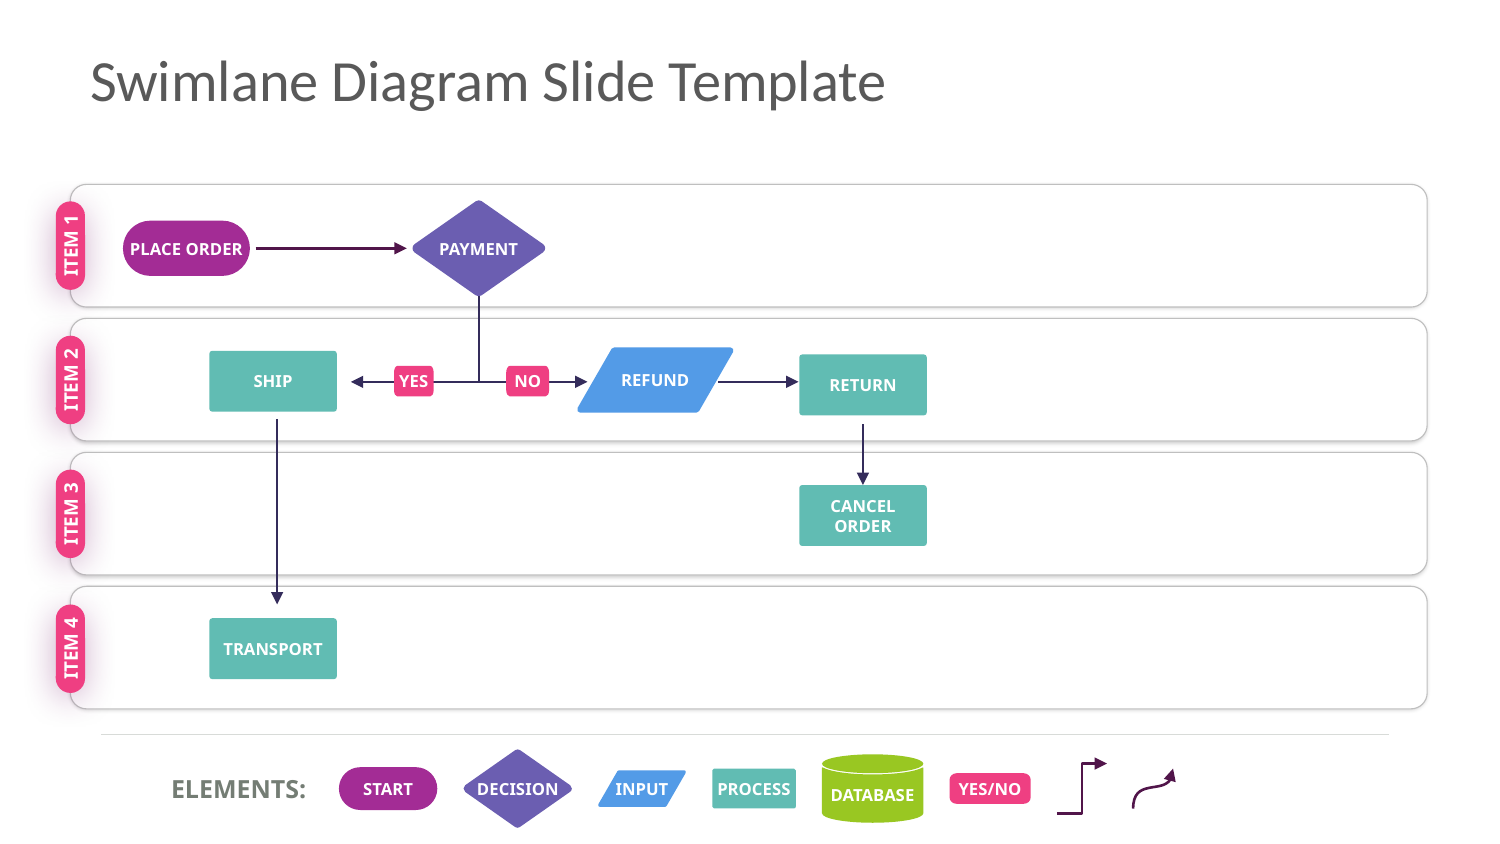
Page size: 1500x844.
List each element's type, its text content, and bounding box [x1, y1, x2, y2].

text_box NO [506, 365, 550, 381]
text_box NO [506, 390, 550, 397]
text_box START [338, 767, 438, 811]
text_box INPUT [598, 770, 686, 807]
text_box SHIP [209, 350, 337, 412]
text_box YES [394, 390, 434, 397]
text_box PROCESS [712, 768, 796, 809]
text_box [1132, 768, 1174, 809]
text_box REFUND [577, 347, 734, 413]
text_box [821, 754, 924, 824]
text_box [71, 318, 1428, 441]
text_box [71, 184, 1428, 308]
text_box DECISION [463, 749, 572, 828]
text_box ITEM 2 [53, 333, 88, 427]
text_box ITEM 4 [53, 602, 88, 696]
text_box PLACE ORDER [122, 220, 250, 276]
title Swimlane Diagram Slide Template [75, 33, 1425, 122]
text_box [282, 452, 1428, 575]
text_box TRANSPORT [209, 618, 337, 680]
text_box ELEMENTS: [171, 774, 327, 805]
text_box ITEM 3 [53, 467, 88, 561]
text_box CANCEL ORDER [799, 485, 927, 546]
text_box YES [394, 365, 434, 381]
text_box RETURN [799, 354, 927, 416]
text_box [70, 586, 1428, 709]
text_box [1056, 763, 1108, 814]
text_box PAYMENT [412, 200, 546, 297]
text_box YES/NO [949, 773, 1031, 804]
text_box [72, 452, 272, 575]
text_box ITEM 1 [53, 199, 88, 292]
